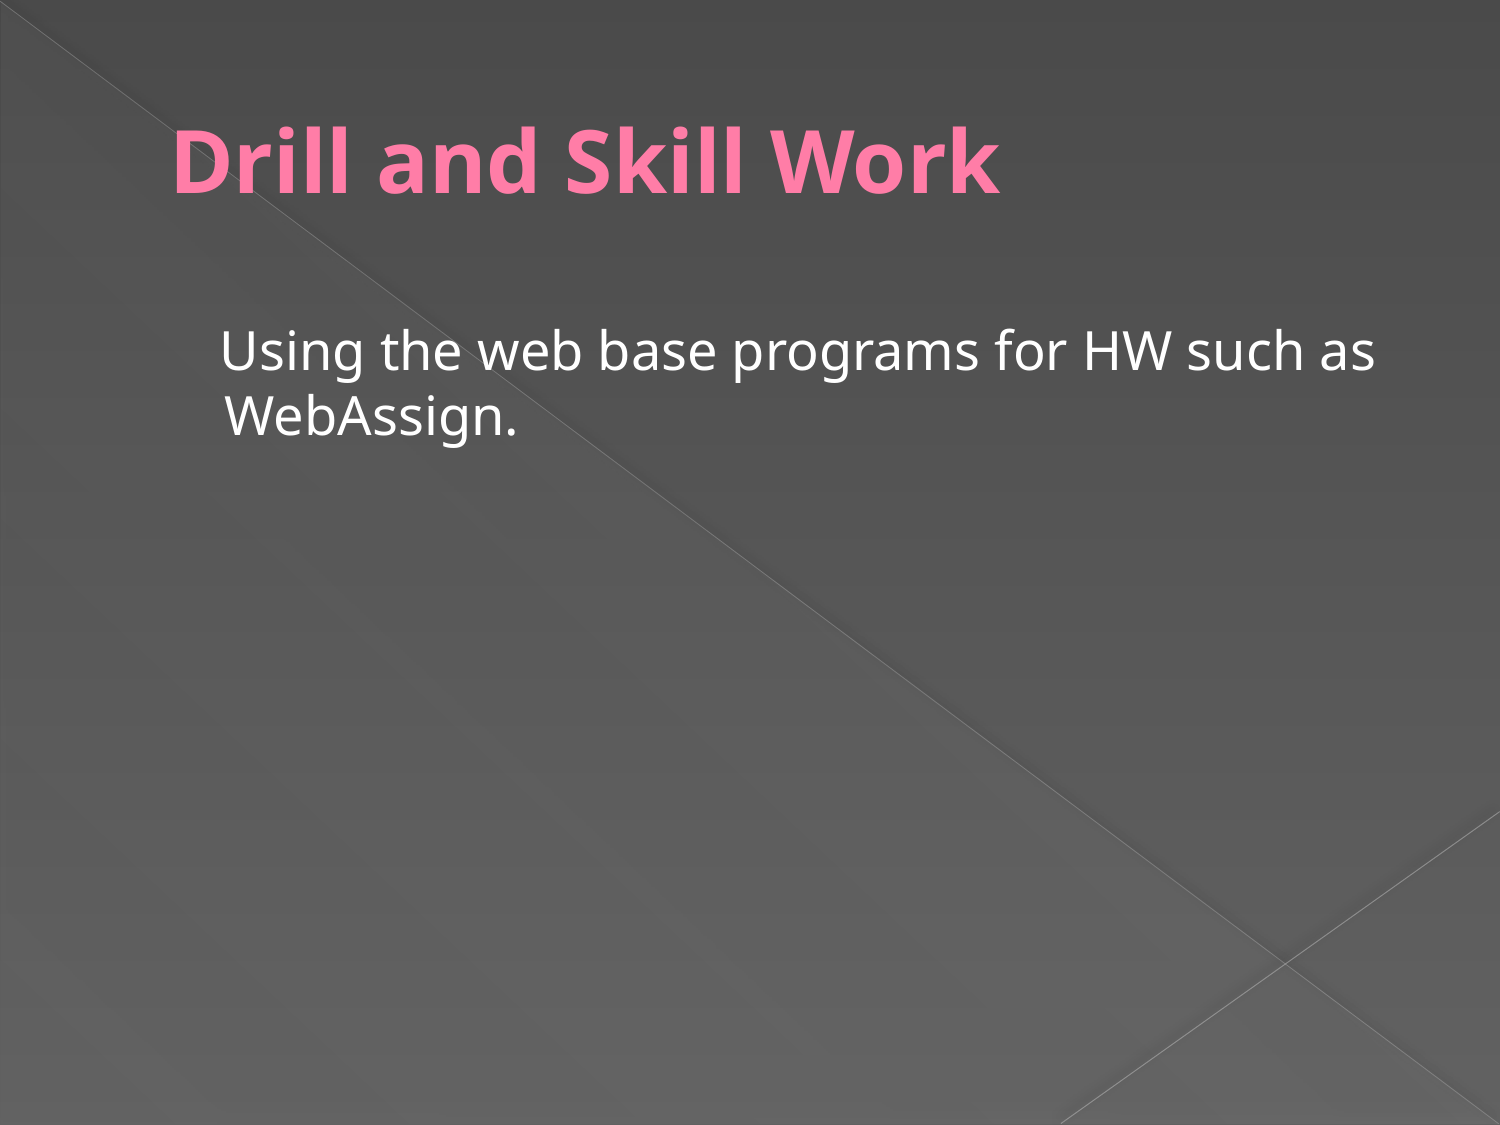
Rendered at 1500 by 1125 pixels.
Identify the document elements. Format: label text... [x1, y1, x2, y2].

title Drill and Skill Work [75, 43, 1425, 274]
list Using the web base programs for HW such as WebAssign. [75, 308, 1425, 1059]
